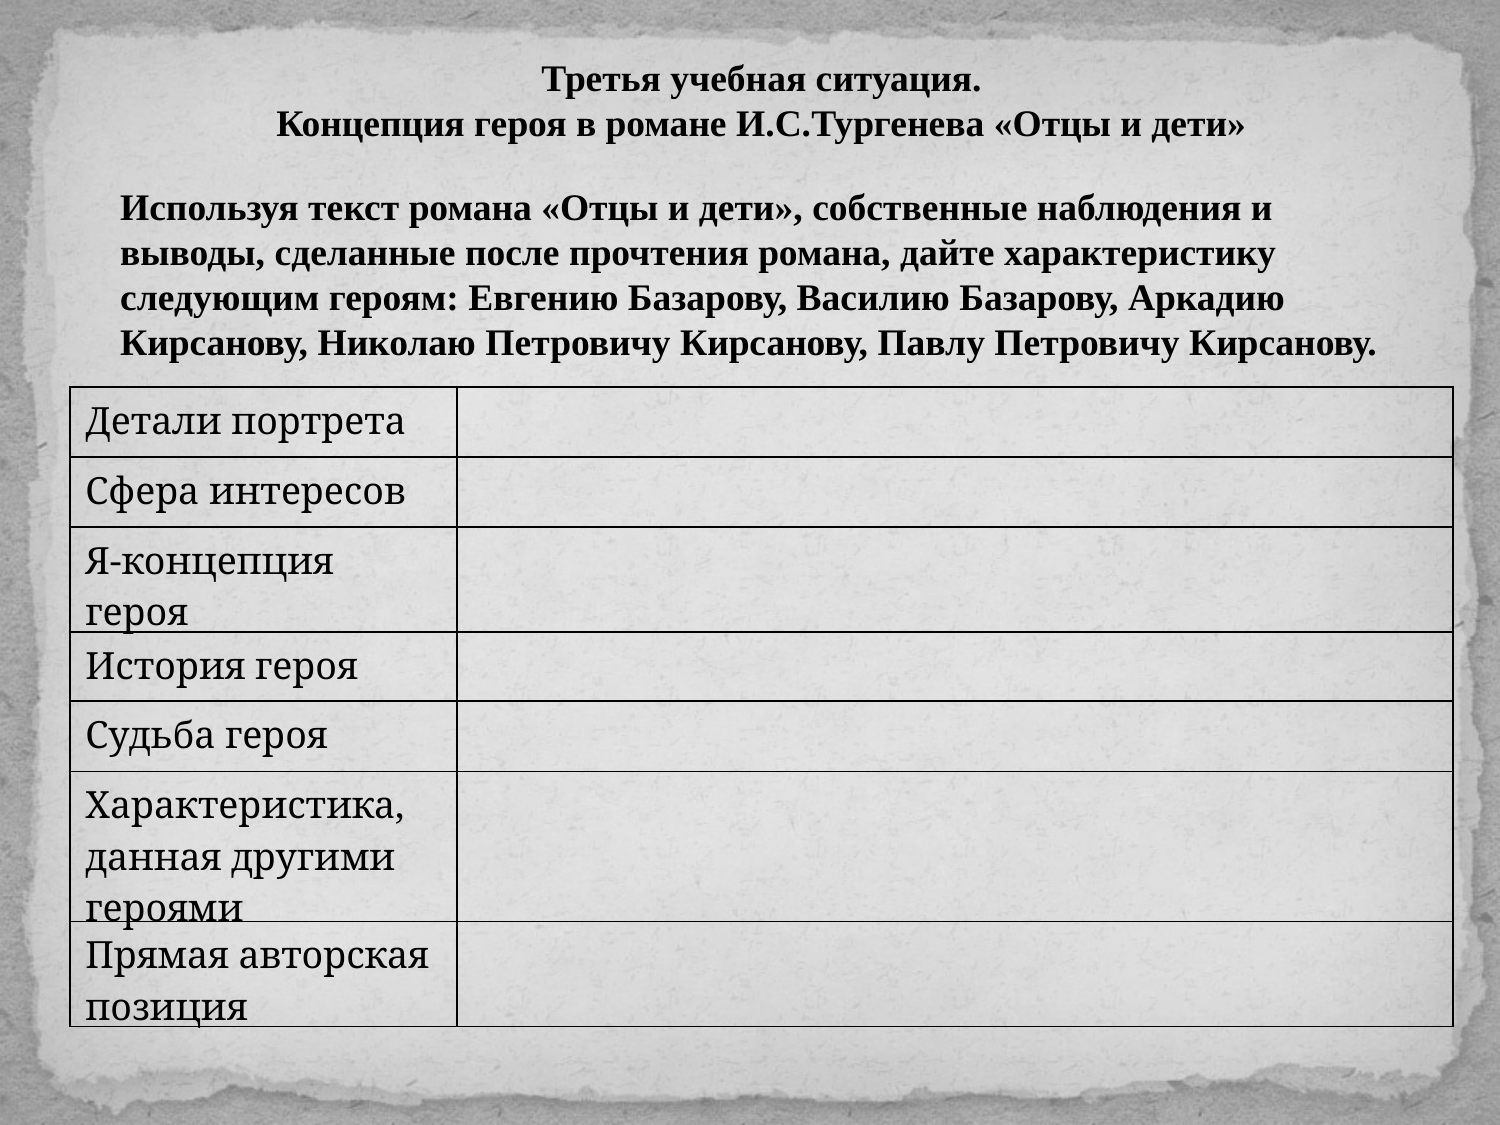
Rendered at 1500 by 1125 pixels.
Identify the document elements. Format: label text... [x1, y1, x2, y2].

table_cell [458, 922, 1452, 1026]
table_cell Характеристика, данная другими героями [71, 772, 456, 921]
table_header [458, 388, 1452, 456]
table_cell [458, 633, 1452, 700]
table_cell Судьба героя [71, 702, 456, 771]
table_cell История героя [71, 633, 456, 700]
table_cell [458, 528, 1452, 631]
table_header Детали портрета [71, 388, 456, 456]
table_cell Я-концепция героя [71, 528, 456, 631]
table_cell [458, 702, 1452, 771]
table_cell Прямая авторская позиция [71, 922, 456, 1026]
table_cell Сфера интересов [71, 458, 456, 526]
table_cell [458, 458, 1452, 526]
table_cell [458, 772, 1452, 921]
text_box Третья учебная ситуация. Концепция героя в романе И.С.Тургенева «Отцы и дети» [46, 46, 1477, 152]
text_box Используя текст романа «Отцы и дети», собственные наблюдения и выводы, сделанные после прочтения романа, дайте характеристику следующим героям: Евгению Базарову, Василию Базарову, Аркадию Кирсанову, Николаю Петровичу Кирсанову, Павлу Петровичу Кирсанову. [105, 175, 1430, 371]
